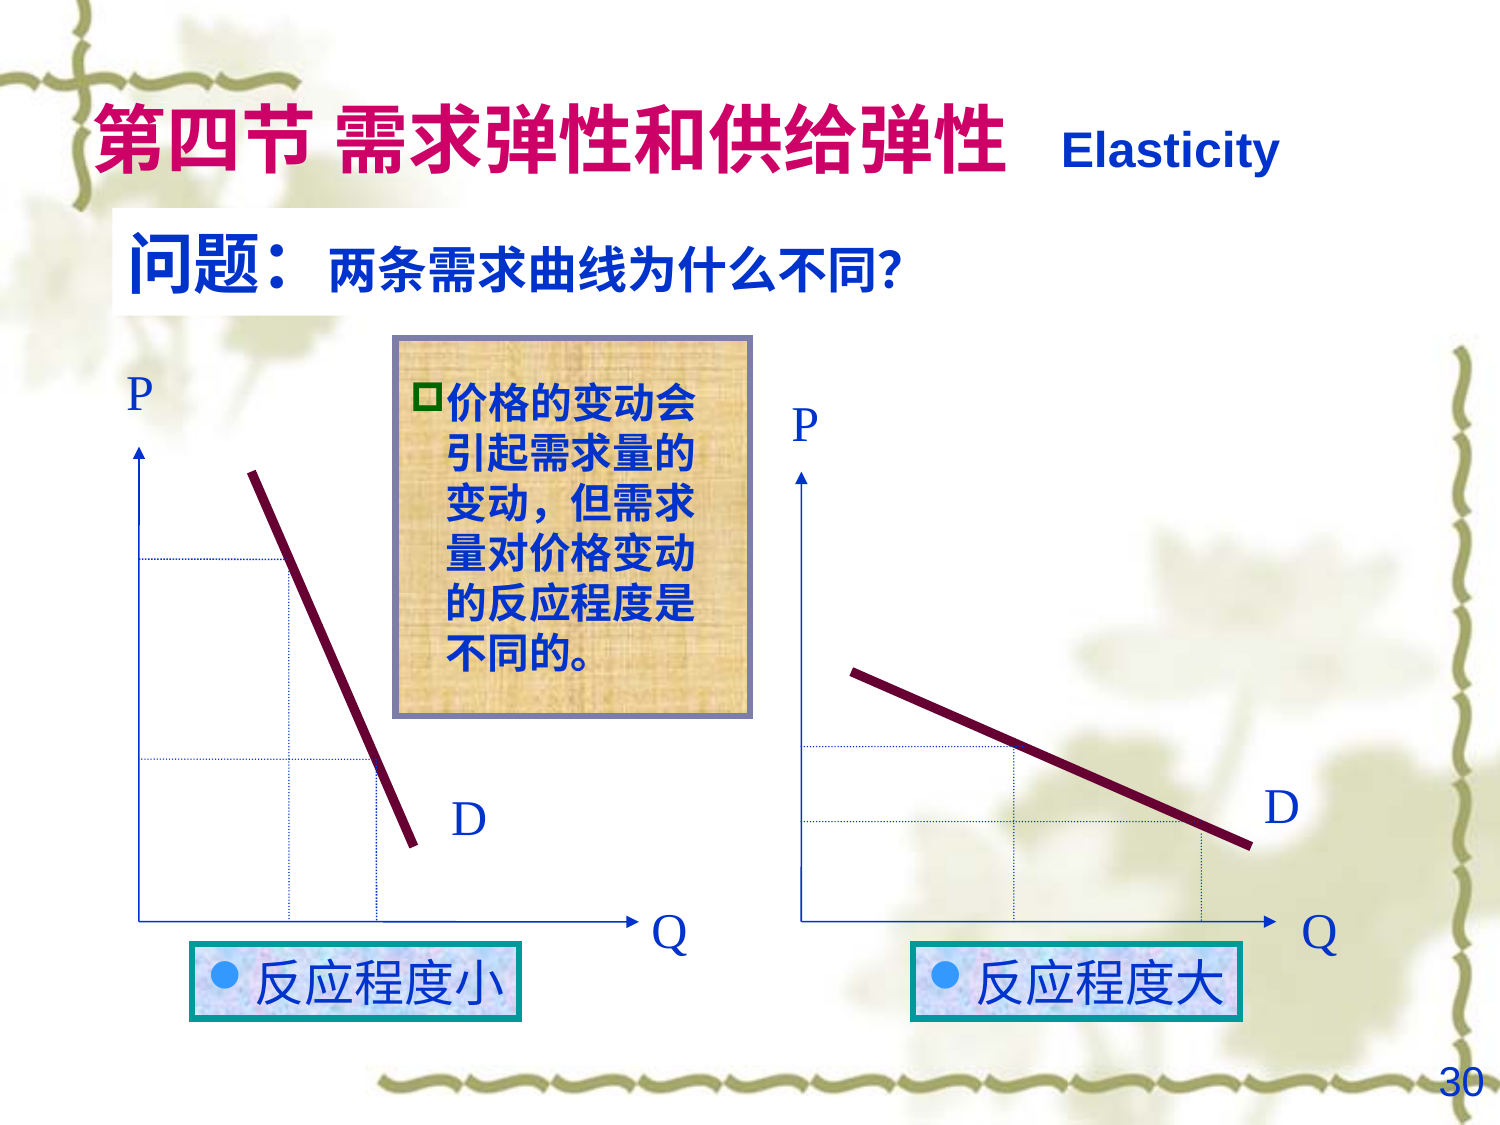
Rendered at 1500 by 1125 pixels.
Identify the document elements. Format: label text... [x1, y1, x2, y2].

text_box [795, 471, 808, 746]
text_box 反应程度小 [192, 943, 520, 1019]
picture [0, 0, 1500, 1125]
text_box D [1248, 765, 1315, 841]
text_box 反应程度大 [912, 943, 1240, 1019]
list [809, 231, 1410, 1020]
text_box [801, 915, 1277, 928]
text_box Q [636, 890, 703, 966]
text_box P [776, 384, 834, 459]
text_box 问题：两条需求曲线为什么不同？ [112, 208, 1259, 316]
title 第四节 需求弹性和供给弹性 Elasticity [76, 90, 1447, 185]
text_box D [436, 778, 503, 854]
text_box P [111, 353, 169, 429]
text_box [132, 446, 146, 559]
text_box 价格的变动会引起需求量的变动，但需求量对价格变动的反应程度是不同的。 [395, 338, 750, 717]
slide_number 30 [1080, 1046, 1500, 1125]
text_box [377, 915, 636, 929]
text_box Q [1286, 890, 1353, 966]
